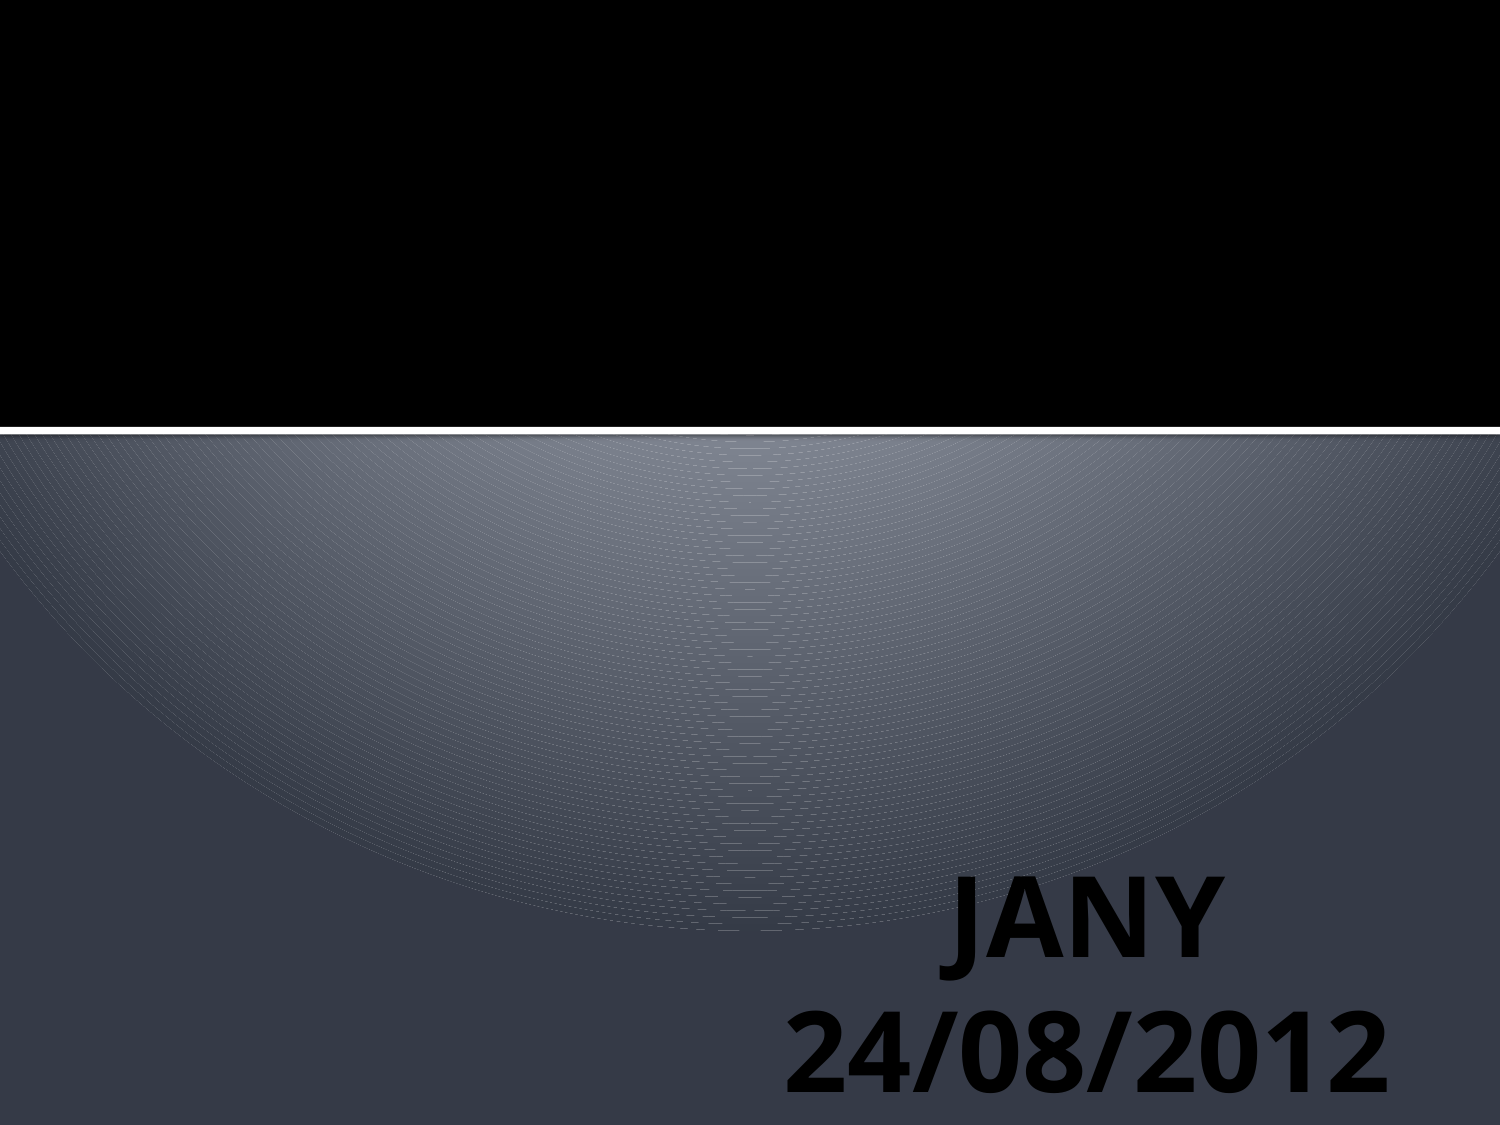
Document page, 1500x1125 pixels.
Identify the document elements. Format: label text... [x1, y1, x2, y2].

text_box Jany 24/08/2012 [673, 837, 1500, 1123]
